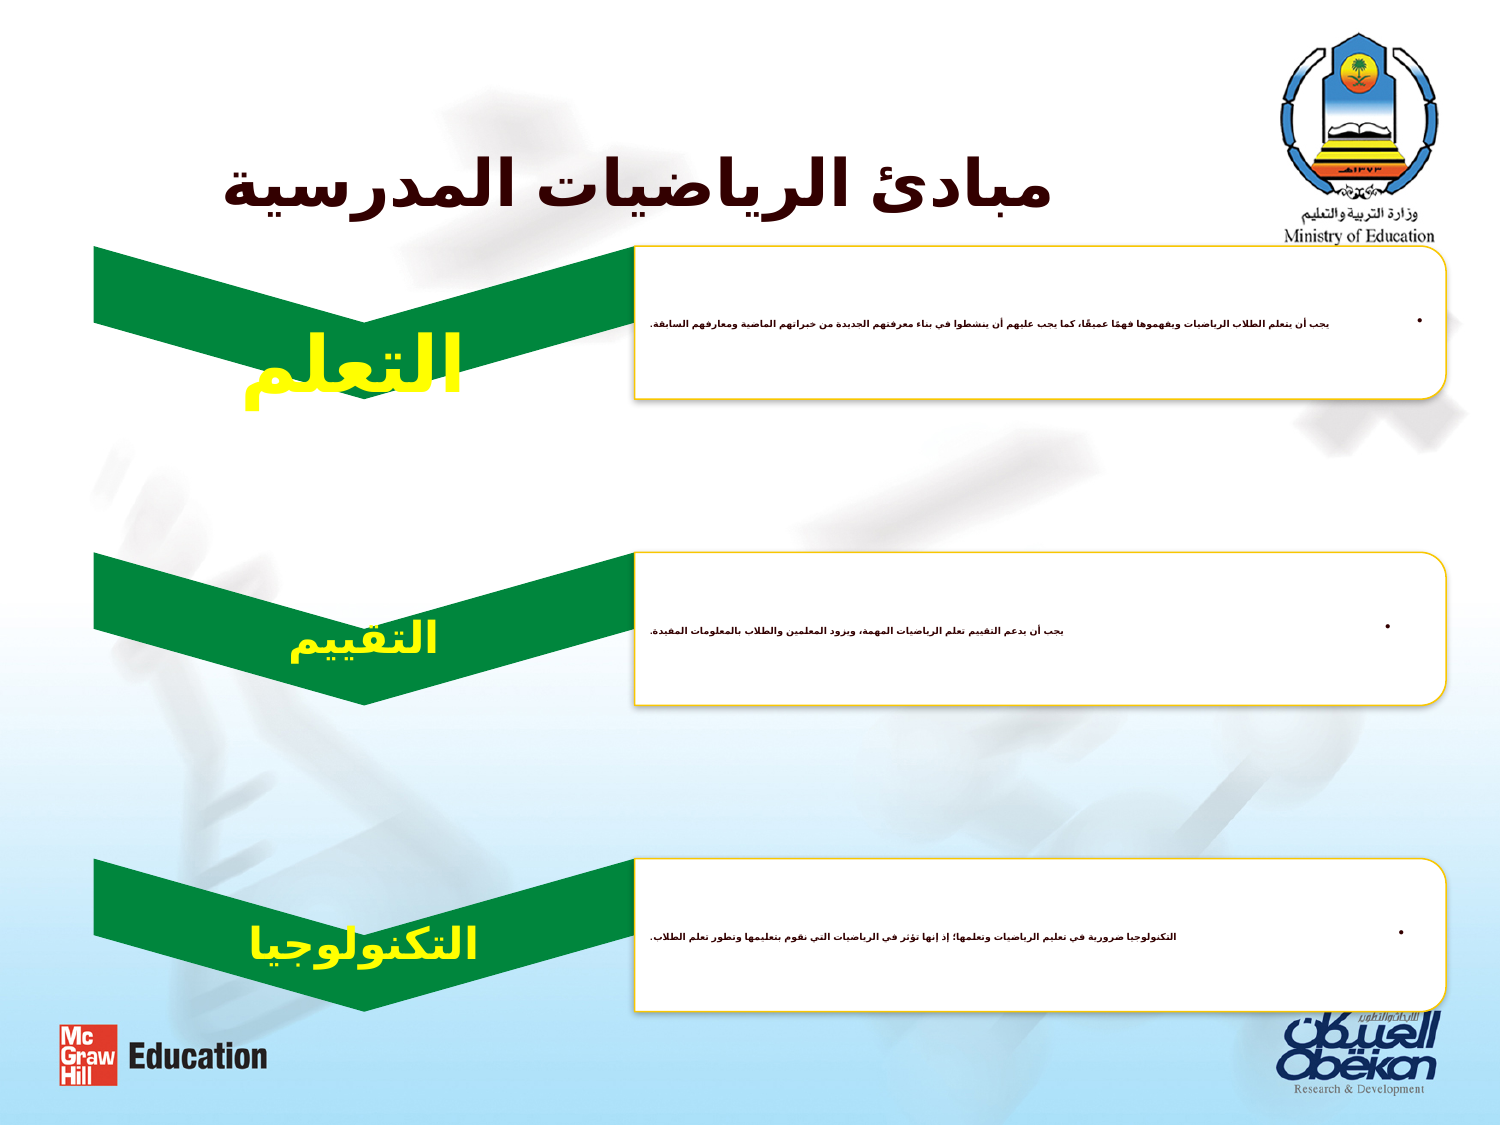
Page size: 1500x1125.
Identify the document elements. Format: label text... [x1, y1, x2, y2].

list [93, 245, 1447, 1012]
picture [0, 0, 1500, 1125]
text_box مبادئ الرياضيات المدرسية [35, 58, 1243, 227]
